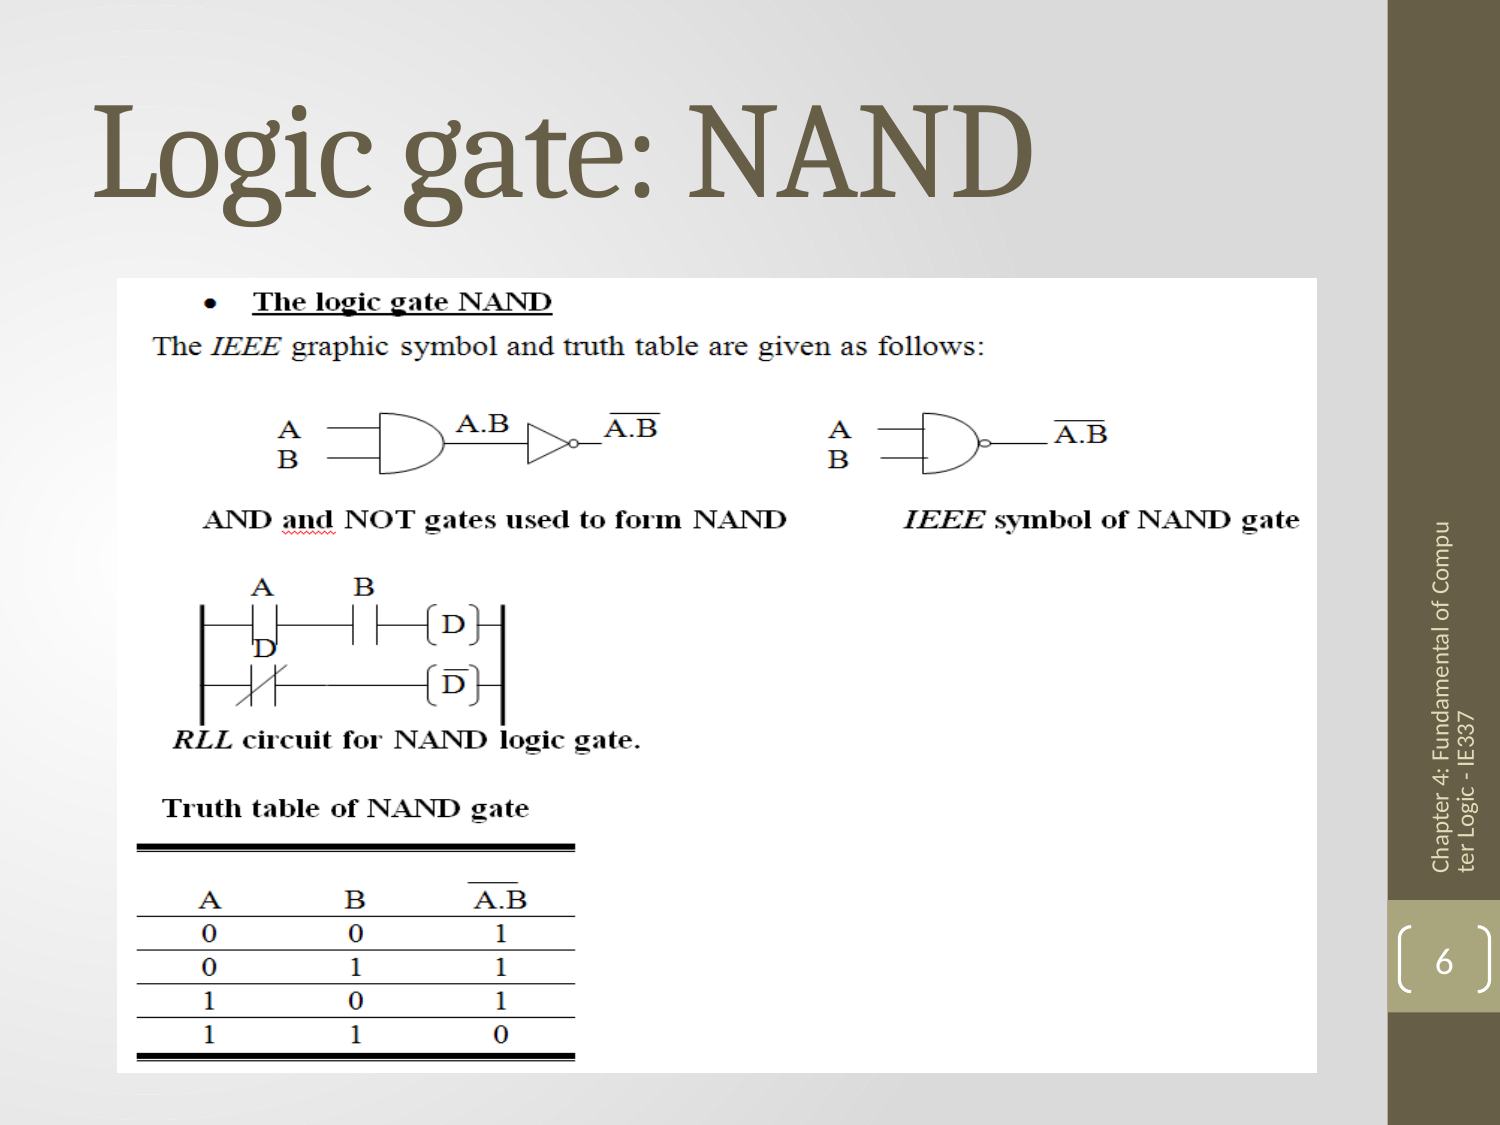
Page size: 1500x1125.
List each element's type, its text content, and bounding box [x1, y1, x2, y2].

picture [116, 278, 1318, 1073]
text_box Logic gate: NAND [75, 45, 1325, 233]
footer Chapter 4: Fundamental of Computer Logic - IE337 [1408, 500, 1469, 889]
slide_number 6 [1397, 925, 1492, 994]
